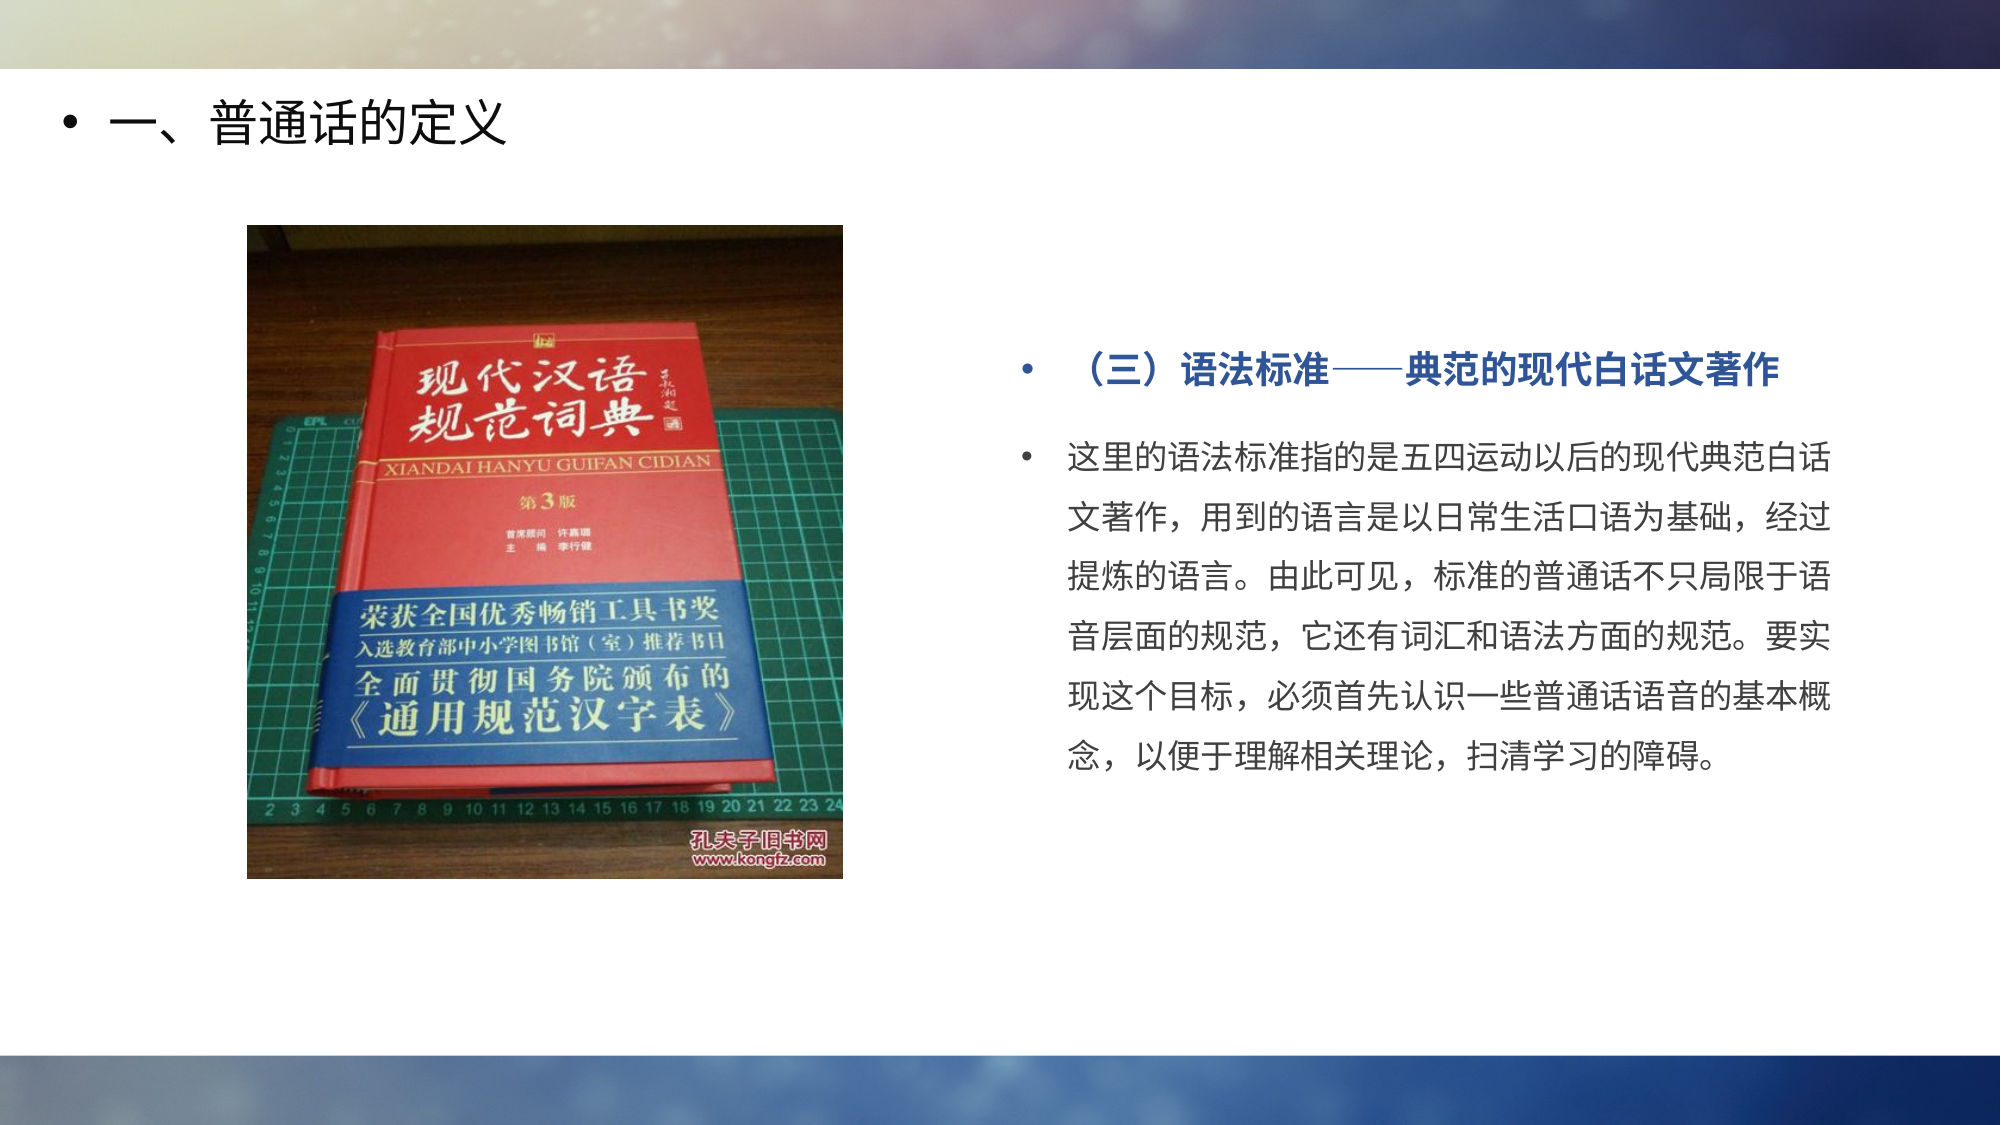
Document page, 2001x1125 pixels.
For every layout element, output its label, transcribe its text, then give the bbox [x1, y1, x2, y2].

picture [0, 0, 2000, 69]
picture [247, 225, 843, 879]
text_box 一、普通话的定义 [46, 84, 570, 160]
text_box （三）语法标准——典范的现代白话文著作 这里的语法标准指的是五四运动以后的现代典范白话文著作，用到的语言是以日常生活口语为基础，经过提炼的语言。由此可见，标准的普通话不只局限于语音层面的规范，它还有词汇和语法方面的规范。要实现这个目标，必须首先认识一些普通话语音的基本概念，以便于理解相关理论，扫清学习的障碍。 [1006, 316, 1860, 783]
picture [0, 1056, 2000, 1125]
